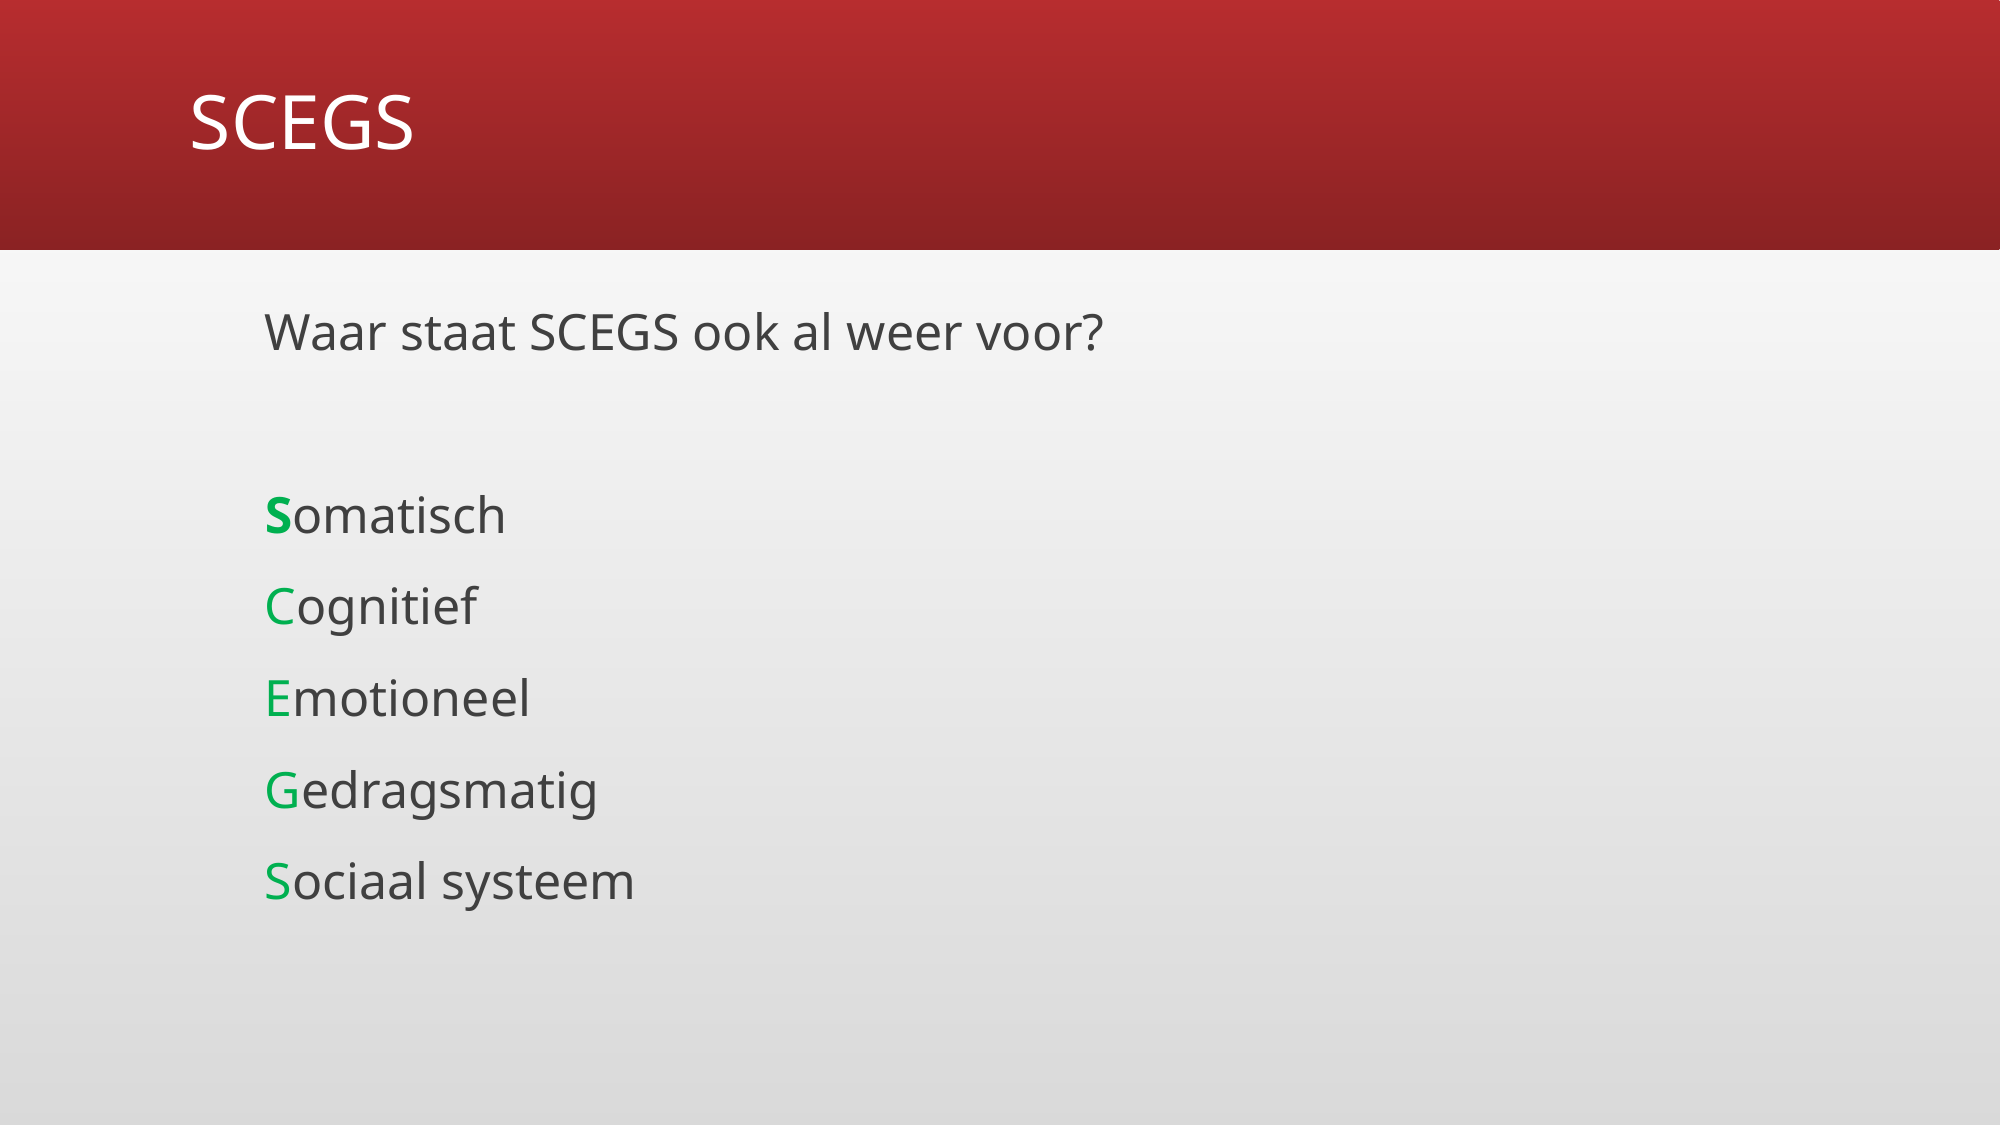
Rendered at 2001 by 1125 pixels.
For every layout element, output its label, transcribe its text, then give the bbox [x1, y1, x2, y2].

list Waar staat SCEGS ook al weer voor? Somatisch Cognitief Emotioneel Gedragsmatig Sociaal systeem [249, 299, 1750, 1050]
title SCEGS [174, 16, 1825, 234]
